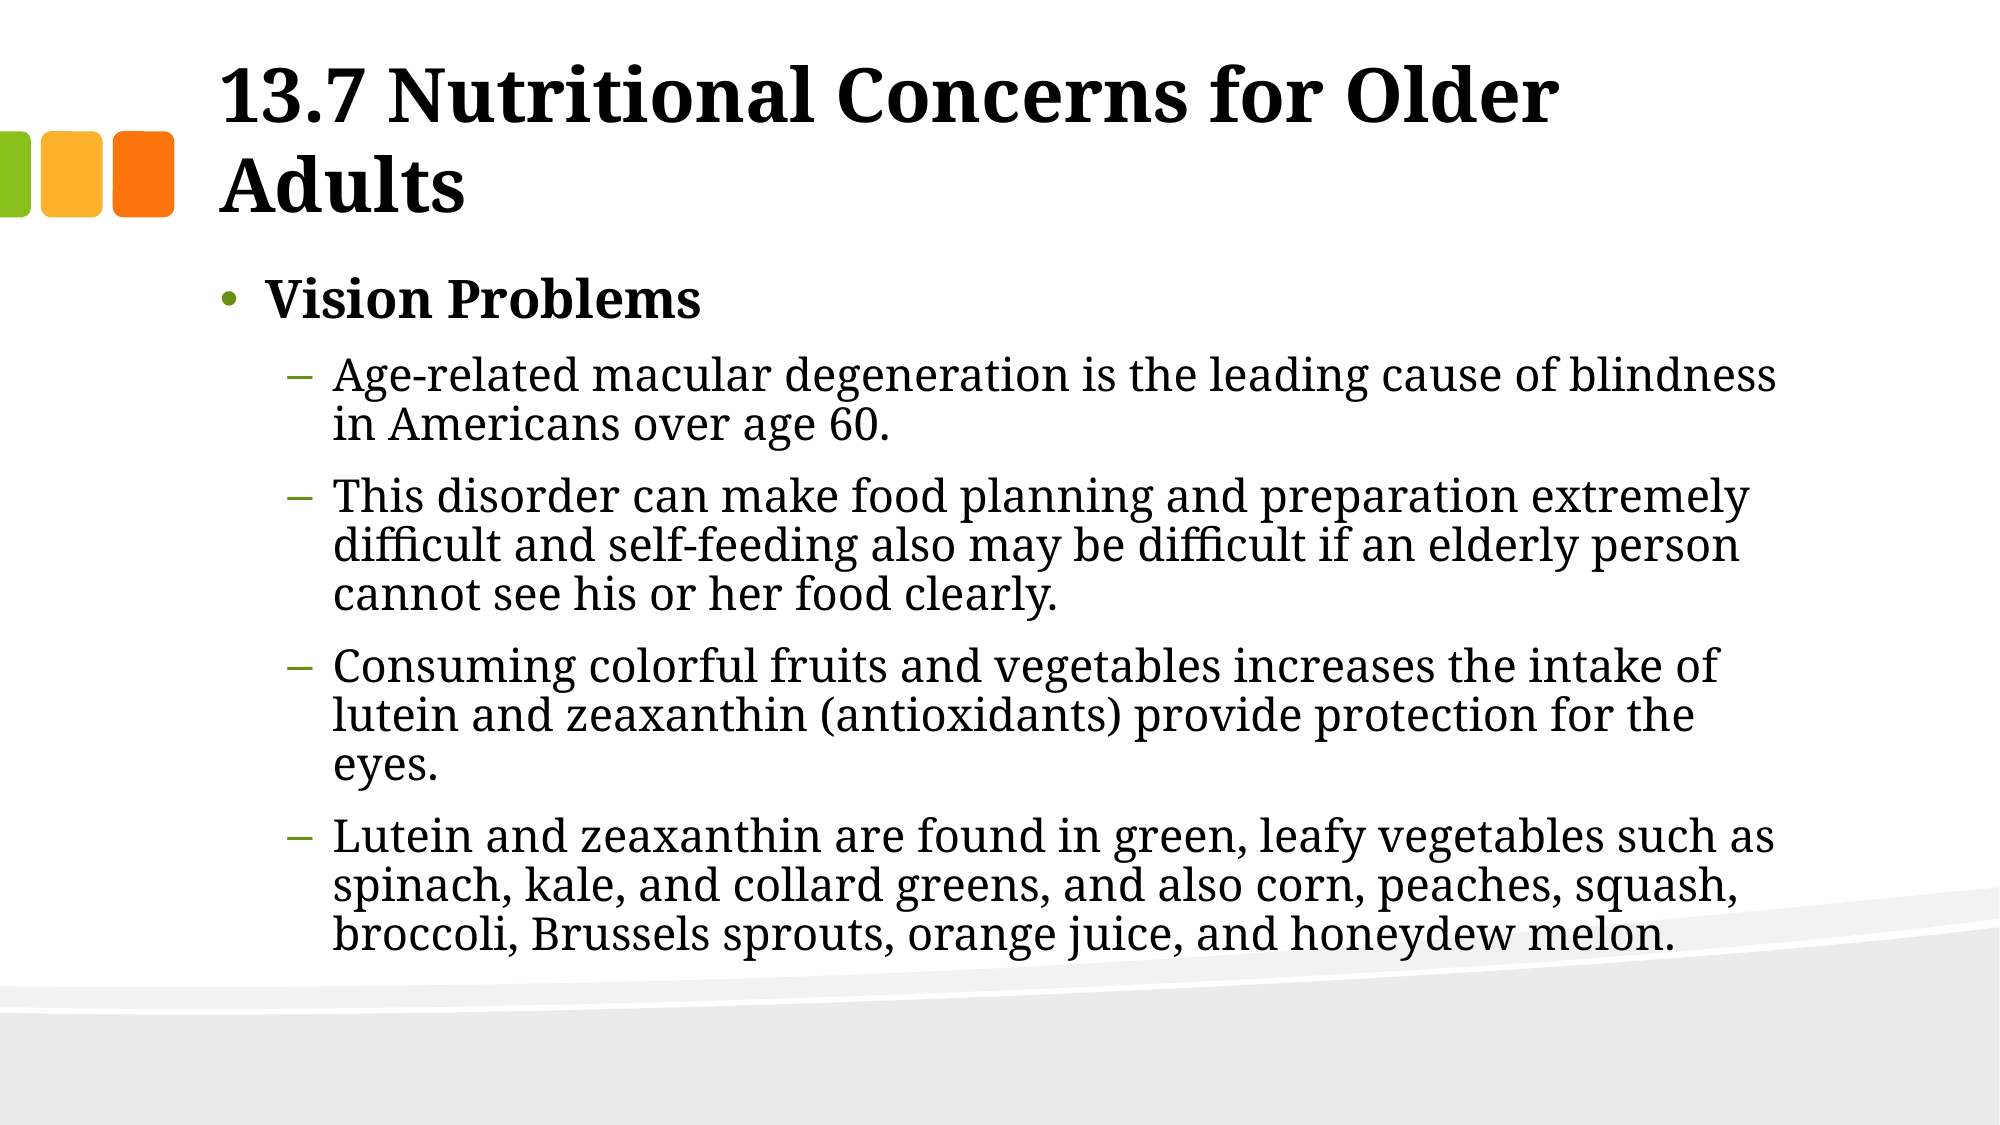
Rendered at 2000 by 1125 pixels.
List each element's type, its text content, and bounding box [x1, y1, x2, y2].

title 13.7 Nutritional Concerns for Older Adults [199, 24, 1800, 238]
list Vision Problems Age-related macular degeneration is the leading cause of blindness in Americans over age 60. This disorder can make food planning and preparation extremely difficult and self-feeding also may be difficult if an elderly person cannot see his or her food clearly. Consuming colorful fruits and vegetables increases the intake of lutein and zeaxanthin (antioxidants) provide protection for the eyes. Lutein and zeaxanthin are found in green, leafy vegetables such as spinach, kale, and collard greens, and also corn, peaches, squash, broccoli, Brussels sprouts, orange juice, and honeydew melon. [199, 262, 1800, 1013]
